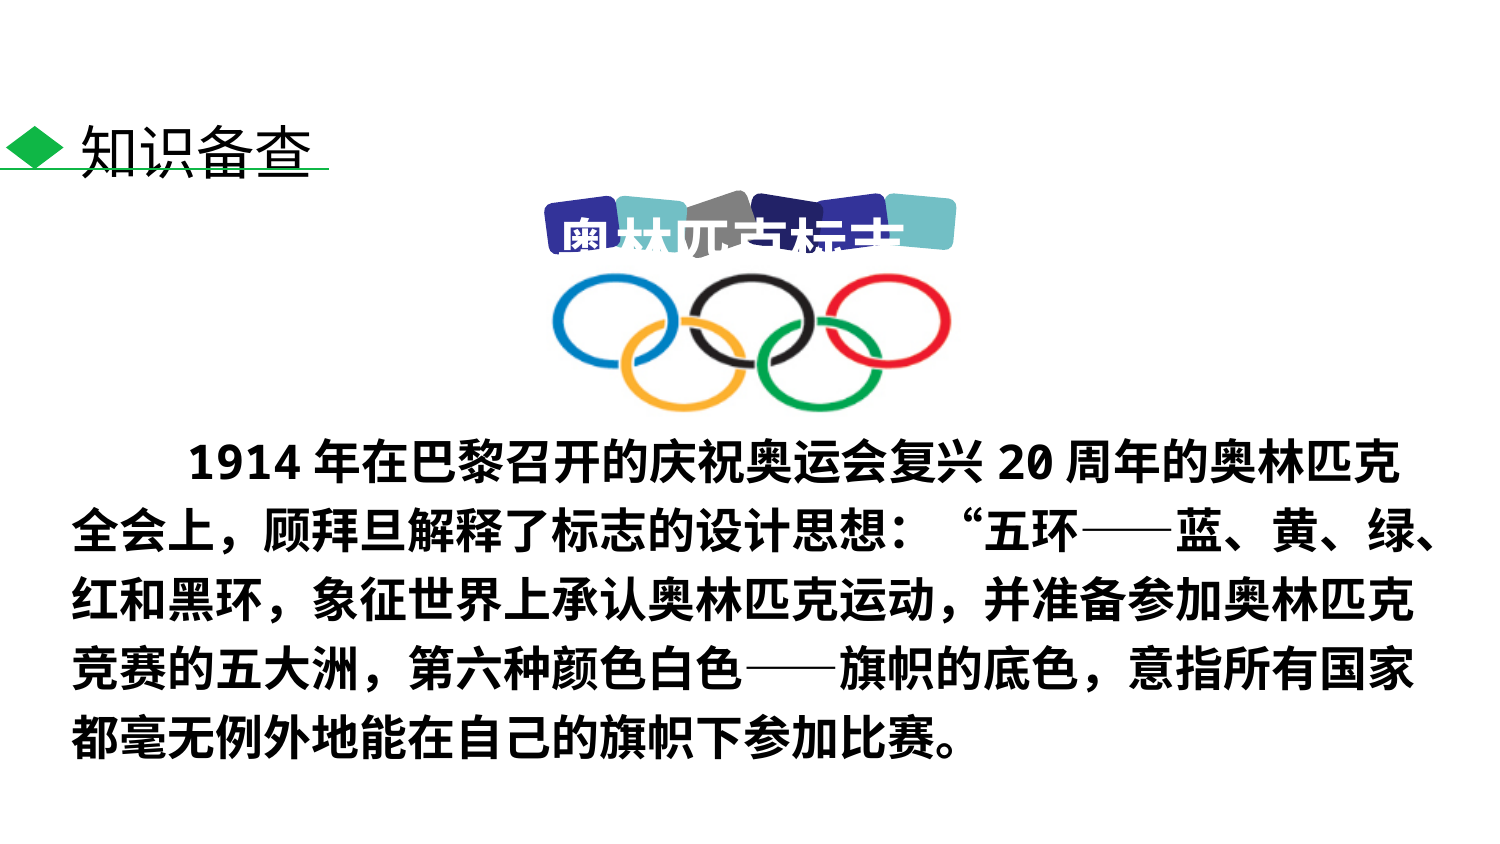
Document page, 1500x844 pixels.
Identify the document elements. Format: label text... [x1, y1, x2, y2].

picture [525, 261, 975, 417]
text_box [0, 109, 330, 196]
text_box 1914年在巴黎召开的庆祝奥运会复兴20周年的奥林匹克全会上，顾拜旦解释了标志的设计思想：“五环——蓝、黄、绿、红和黑环，象征世界上承认奥林匹克运动，并准备参加奥林匹克竞赛的五大洲，第六种颜色白色——旗帜的底色，意指所有国家都毫无例外地能在自己的旗帜下参加比赛。 [57, 413, 1443, 773]
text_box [541, 182, 958, 261]
